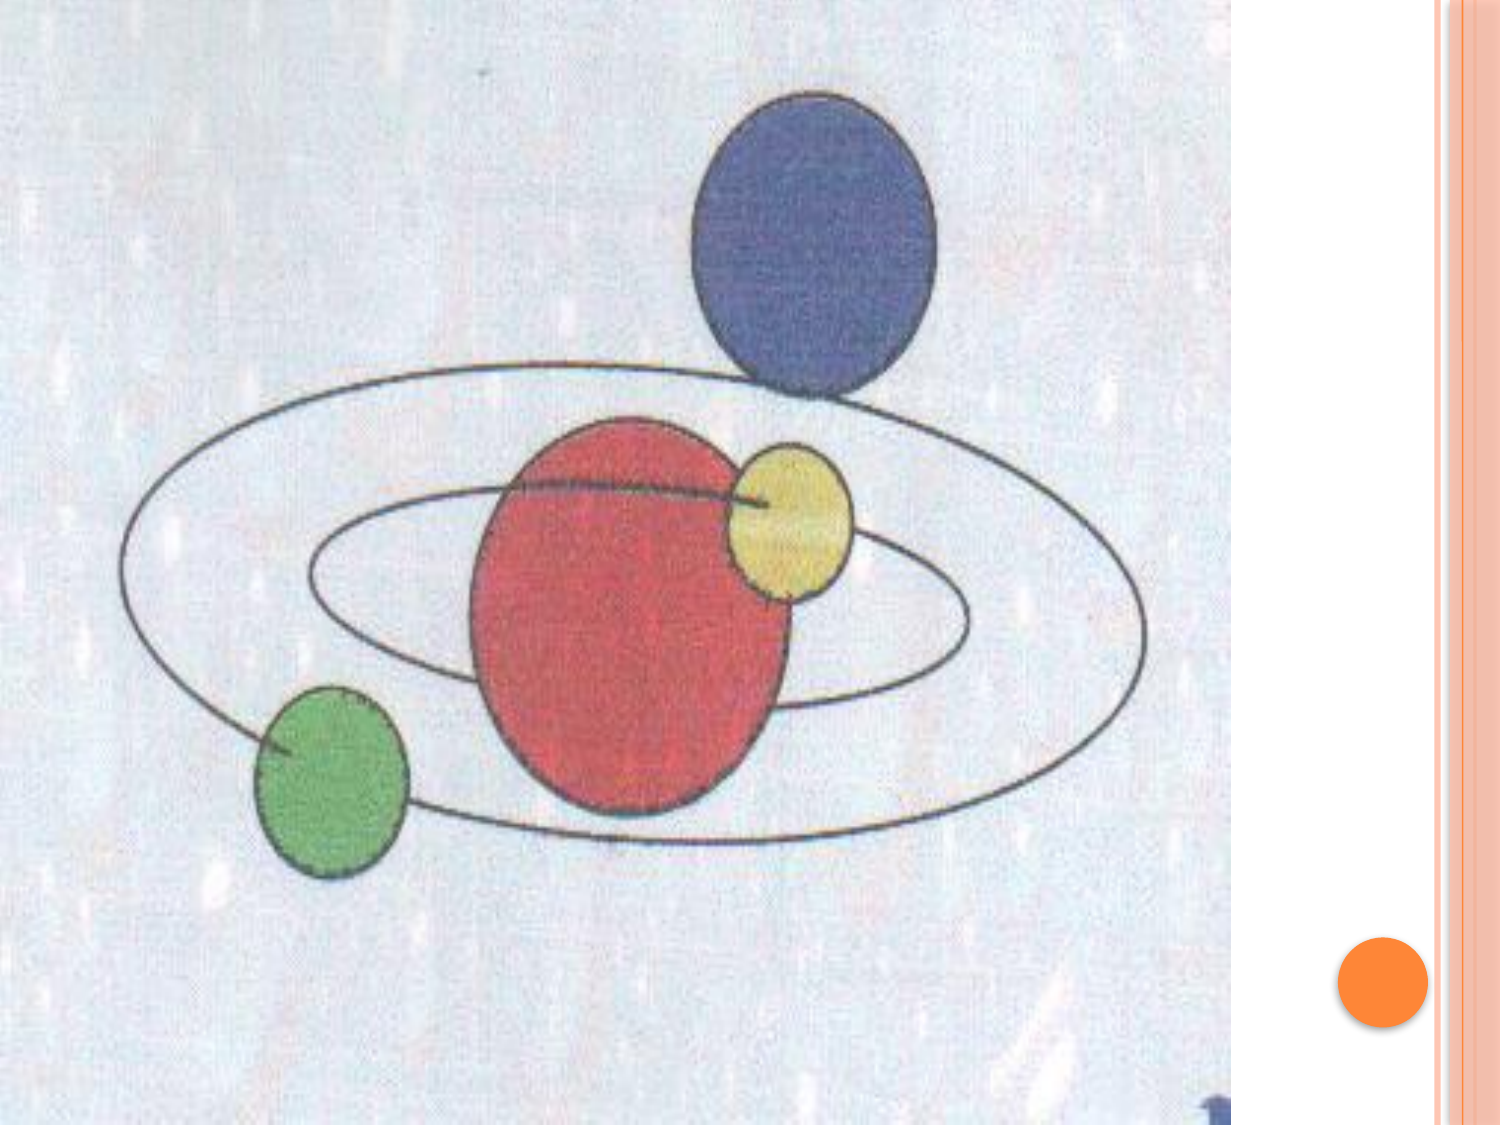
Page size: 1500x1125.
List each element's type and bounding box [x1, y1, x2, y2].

list [0, 0, 1231, 1125]
